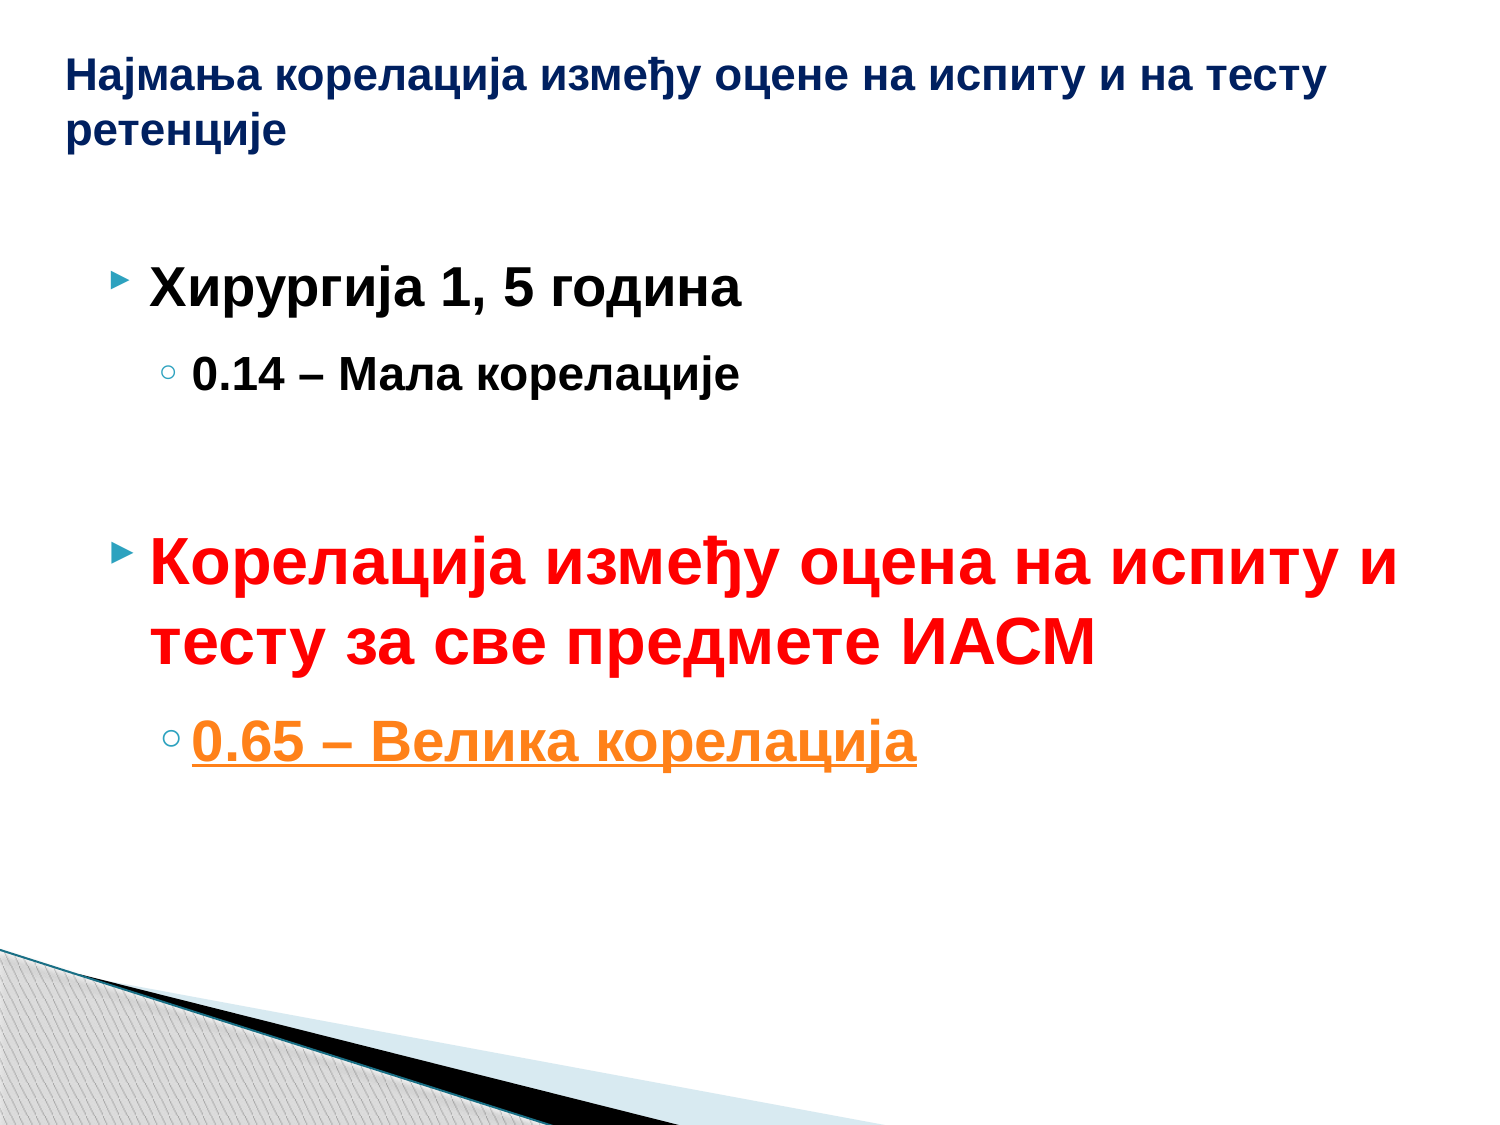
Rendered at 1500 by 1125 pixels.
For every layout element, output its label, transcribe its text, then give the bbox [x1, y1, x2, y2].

list Хирургија 1, 5 година 0.14 – Мала корелације Корелација између оцена на испиту и тесту за све предмете ИАСМ 0.65 – Велика корелација [75, 243, 1425, 986]
title Најмања корелација између оцене на испиту и на тесту ретенције [50, 37, 1400, 163]
